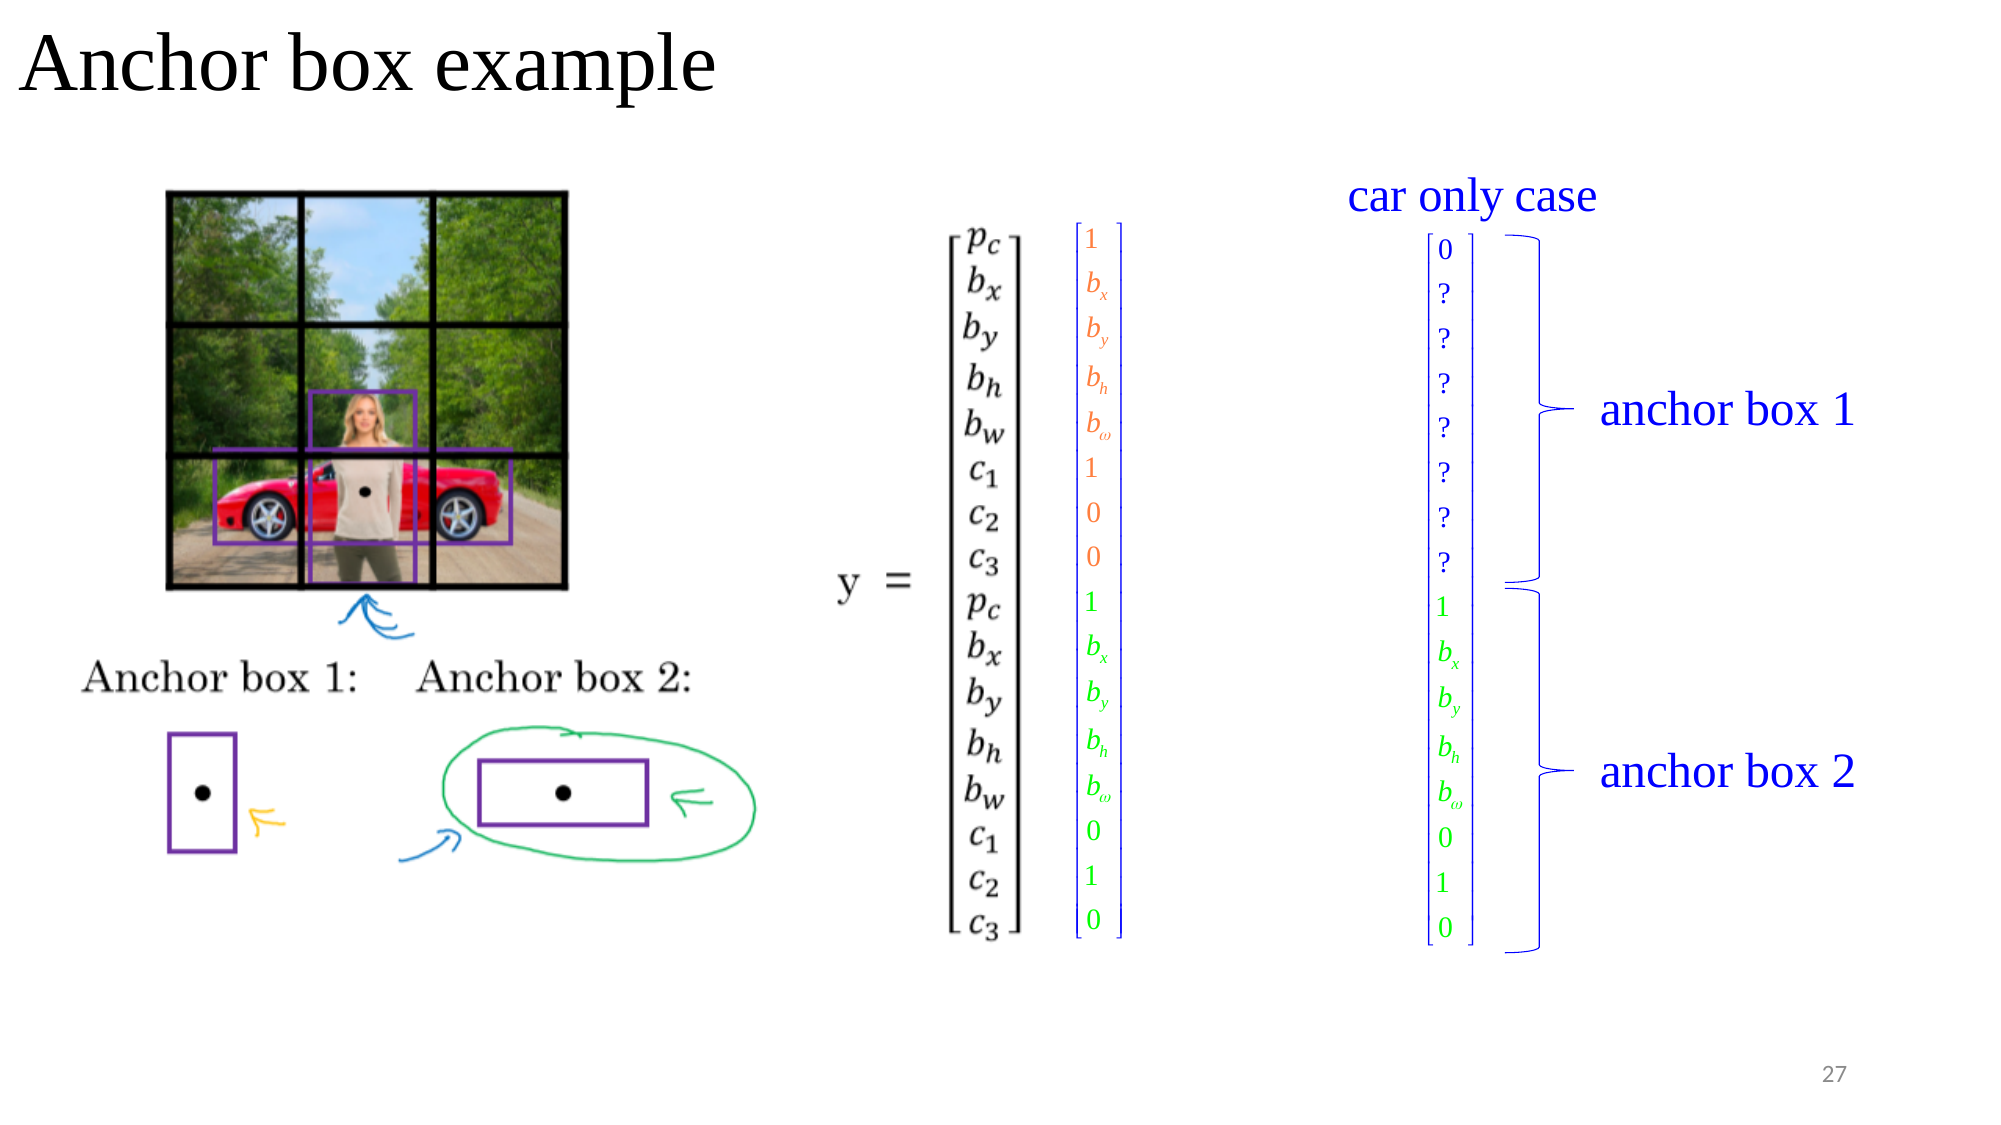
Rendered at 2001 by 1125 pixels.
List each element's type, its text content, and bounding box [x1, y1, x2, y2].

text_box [1341, 167, 1605, 233]
text_box [1504, 587, 1574, 954]
text_box [1504, 234, 1574, 583]
slide_number 27 [1412, 1042, 1863, 1103]
text_box Anchor box example [3, 0, 733, 115]
picture [816, 213, 1050, 953]
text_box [1593, 741, 1865, 800]
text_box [1420, 233, 1486, 953]
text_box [1593, 379, 1861, 438]
picture [75, 172, 767, 871]
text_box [1069, 217, 1134, 945]
